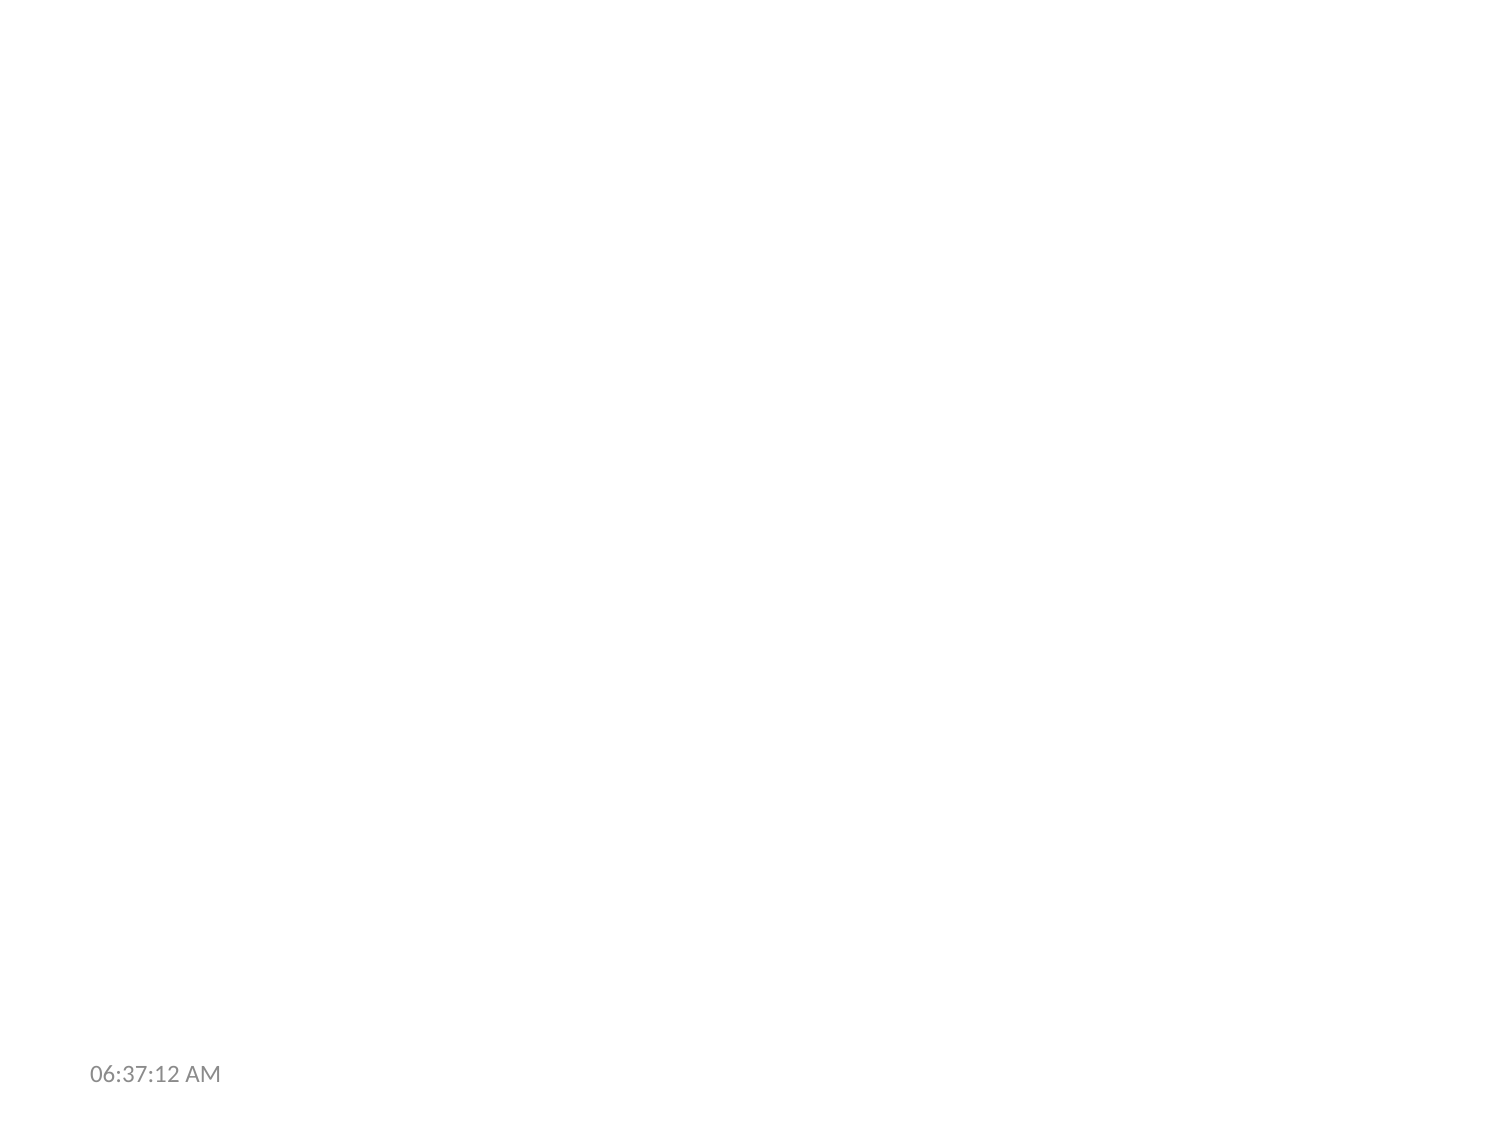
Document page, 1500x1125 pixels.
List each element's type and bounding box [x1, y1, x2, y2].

slide_number [75, 1042, 425, 1103]
